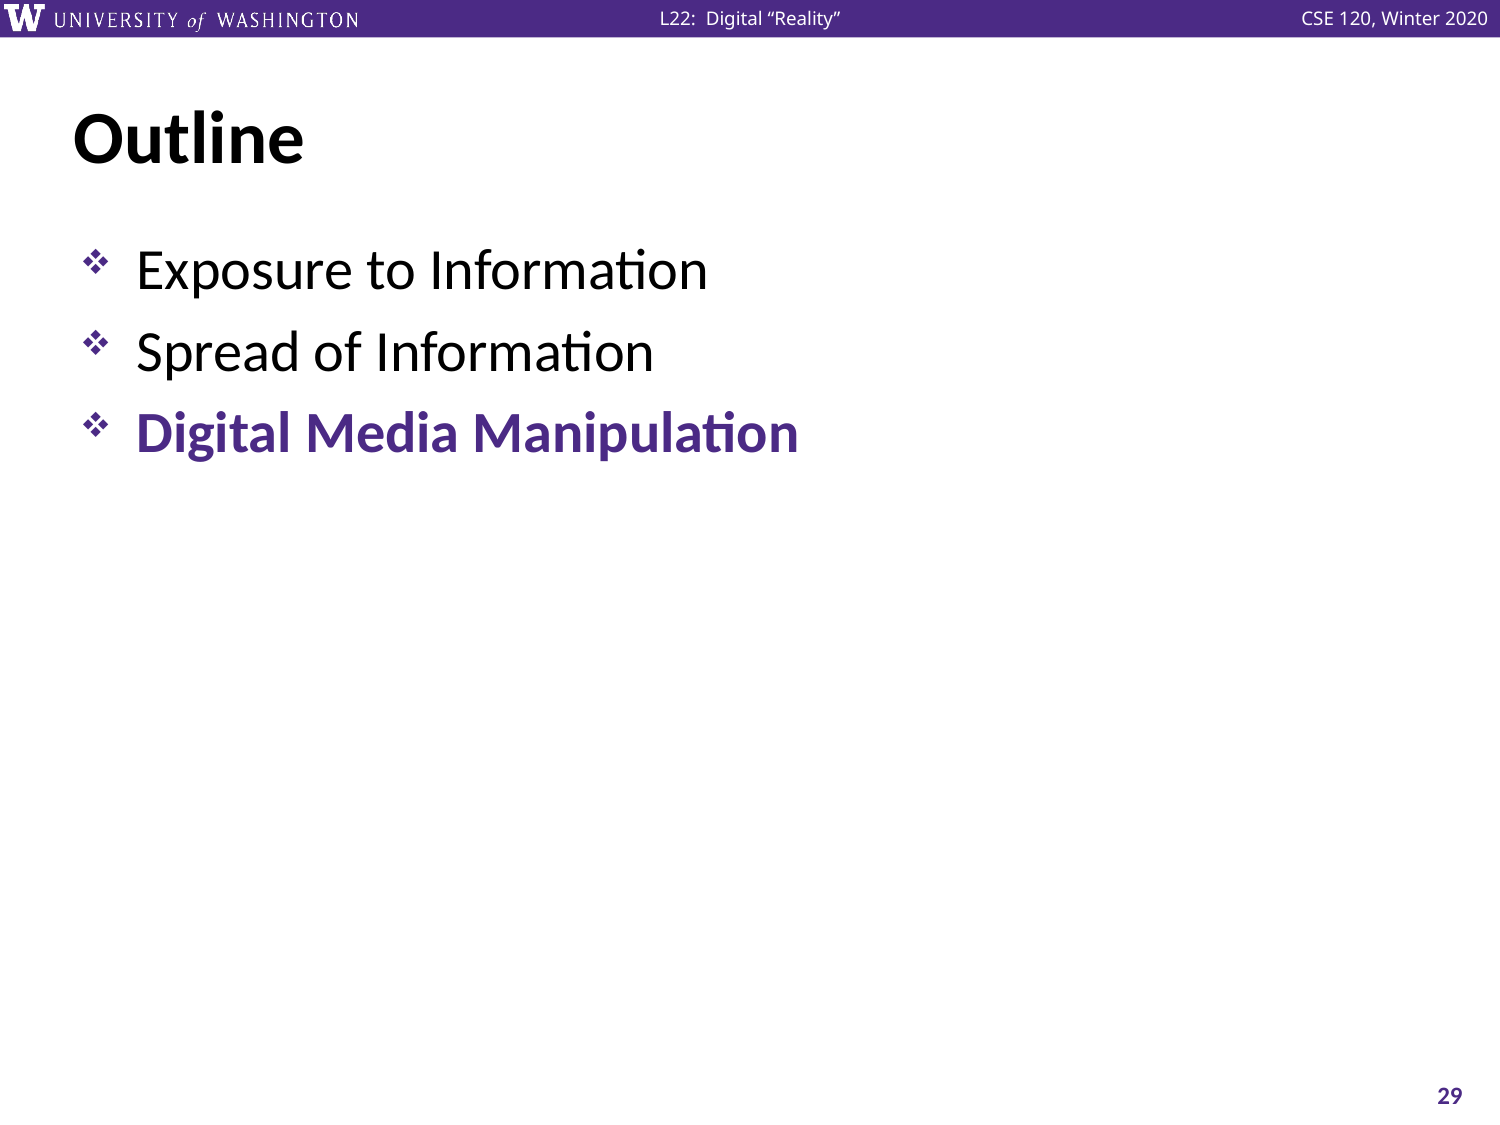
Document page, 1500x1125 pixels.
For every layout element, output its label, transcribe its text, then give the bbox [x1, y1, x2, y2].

slide_number 29 [1400, 1065, 1500, 1125]
picture [4, 4, 358, 32]
title Outline [58, 71, 1438, 197]
list Exposure to Information Spread of Information Digital Media Manipulation [64, 223, 1438, 1040]
